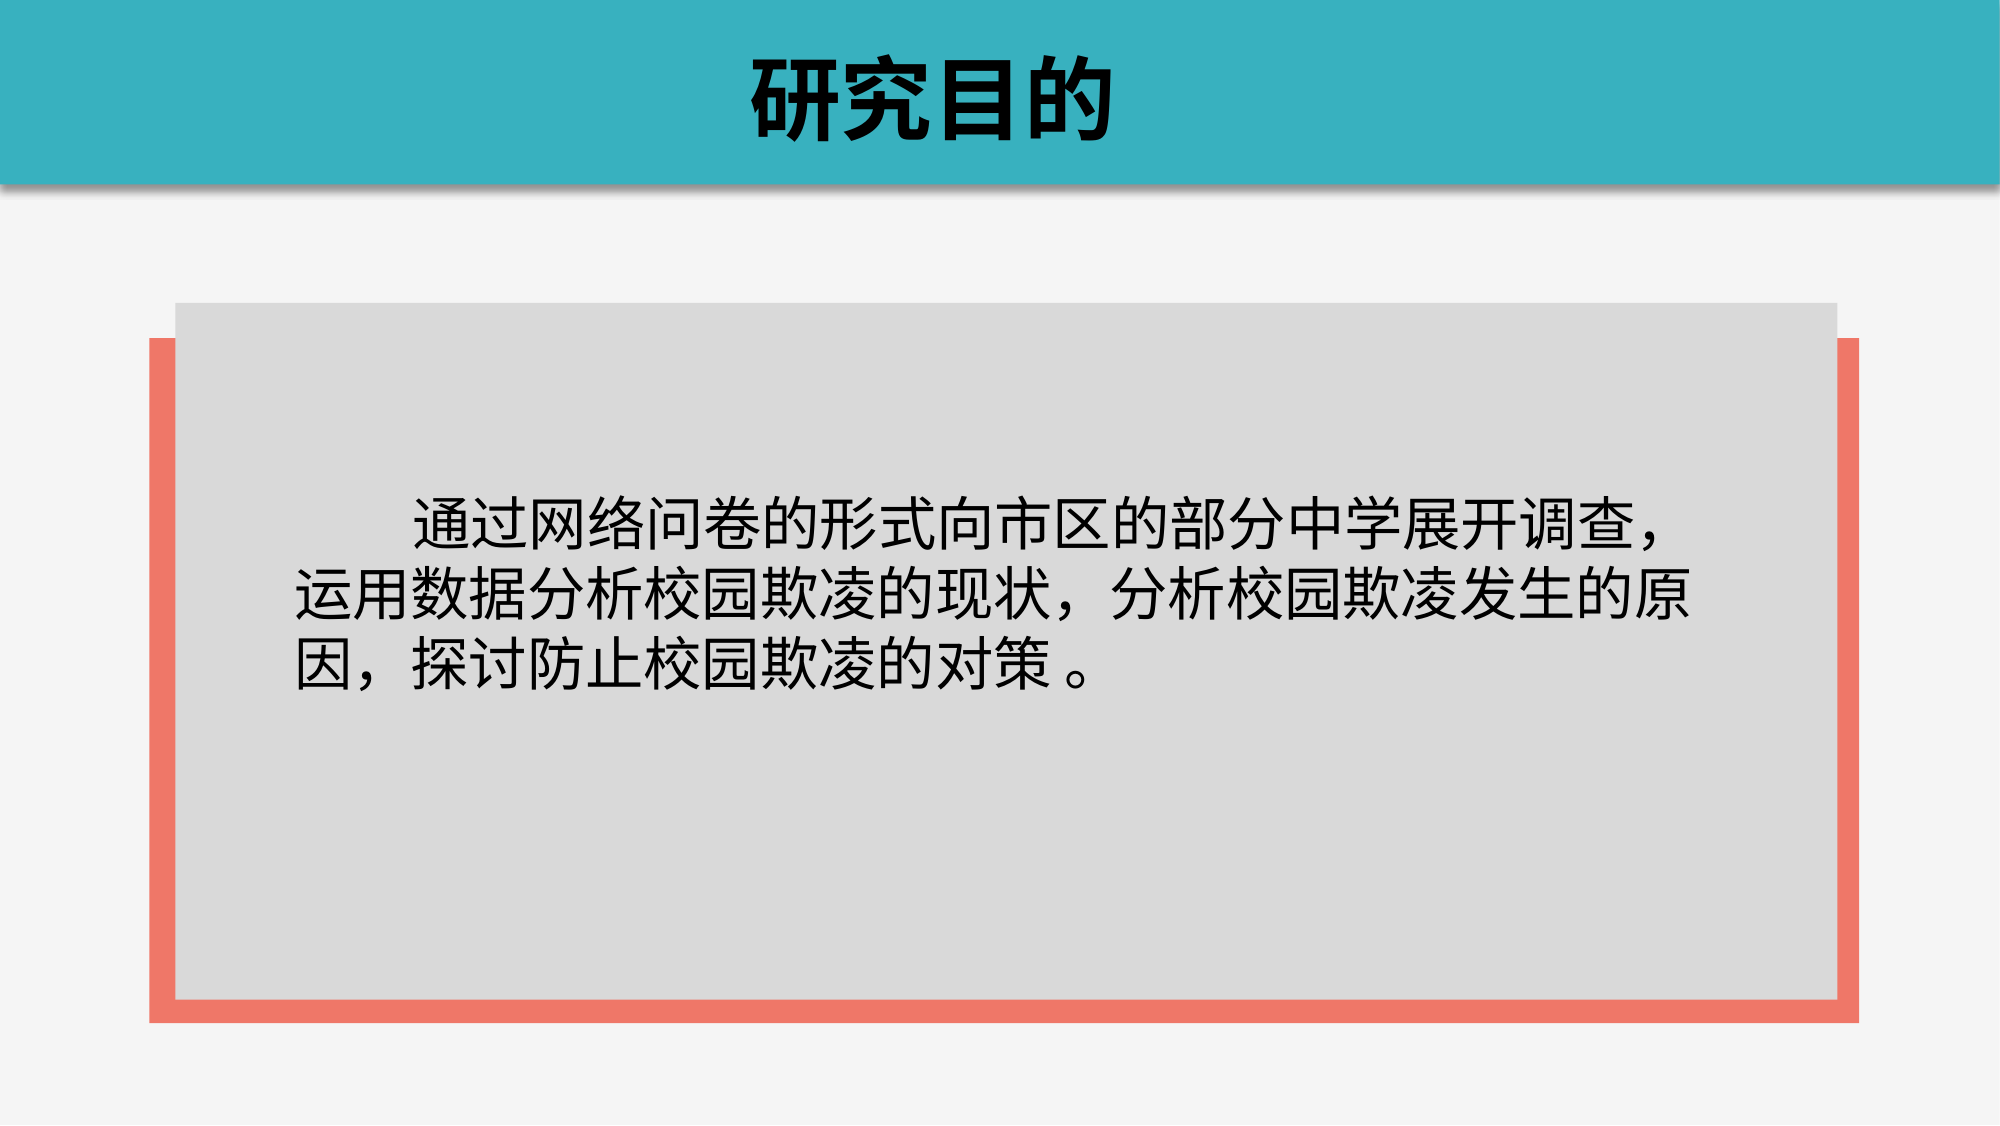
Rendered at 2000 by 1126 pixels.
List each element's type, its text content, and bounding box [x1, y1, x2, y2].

text_box 研究目的 [734, 34, 1132, 160]
text_box [0, 0, 2000, 187]
text_box [175, 302, 1838, 1000]
text_box 通过网络问卷的形式向市区的部分中学展开调查，运用数据分析校园欺凌的现状，分析校园欺凌发生的原因，探讨防止校园欺凌的对策 。 [279, 480, 1744, 705]
text_box [149, 338, 1860, 1024]
